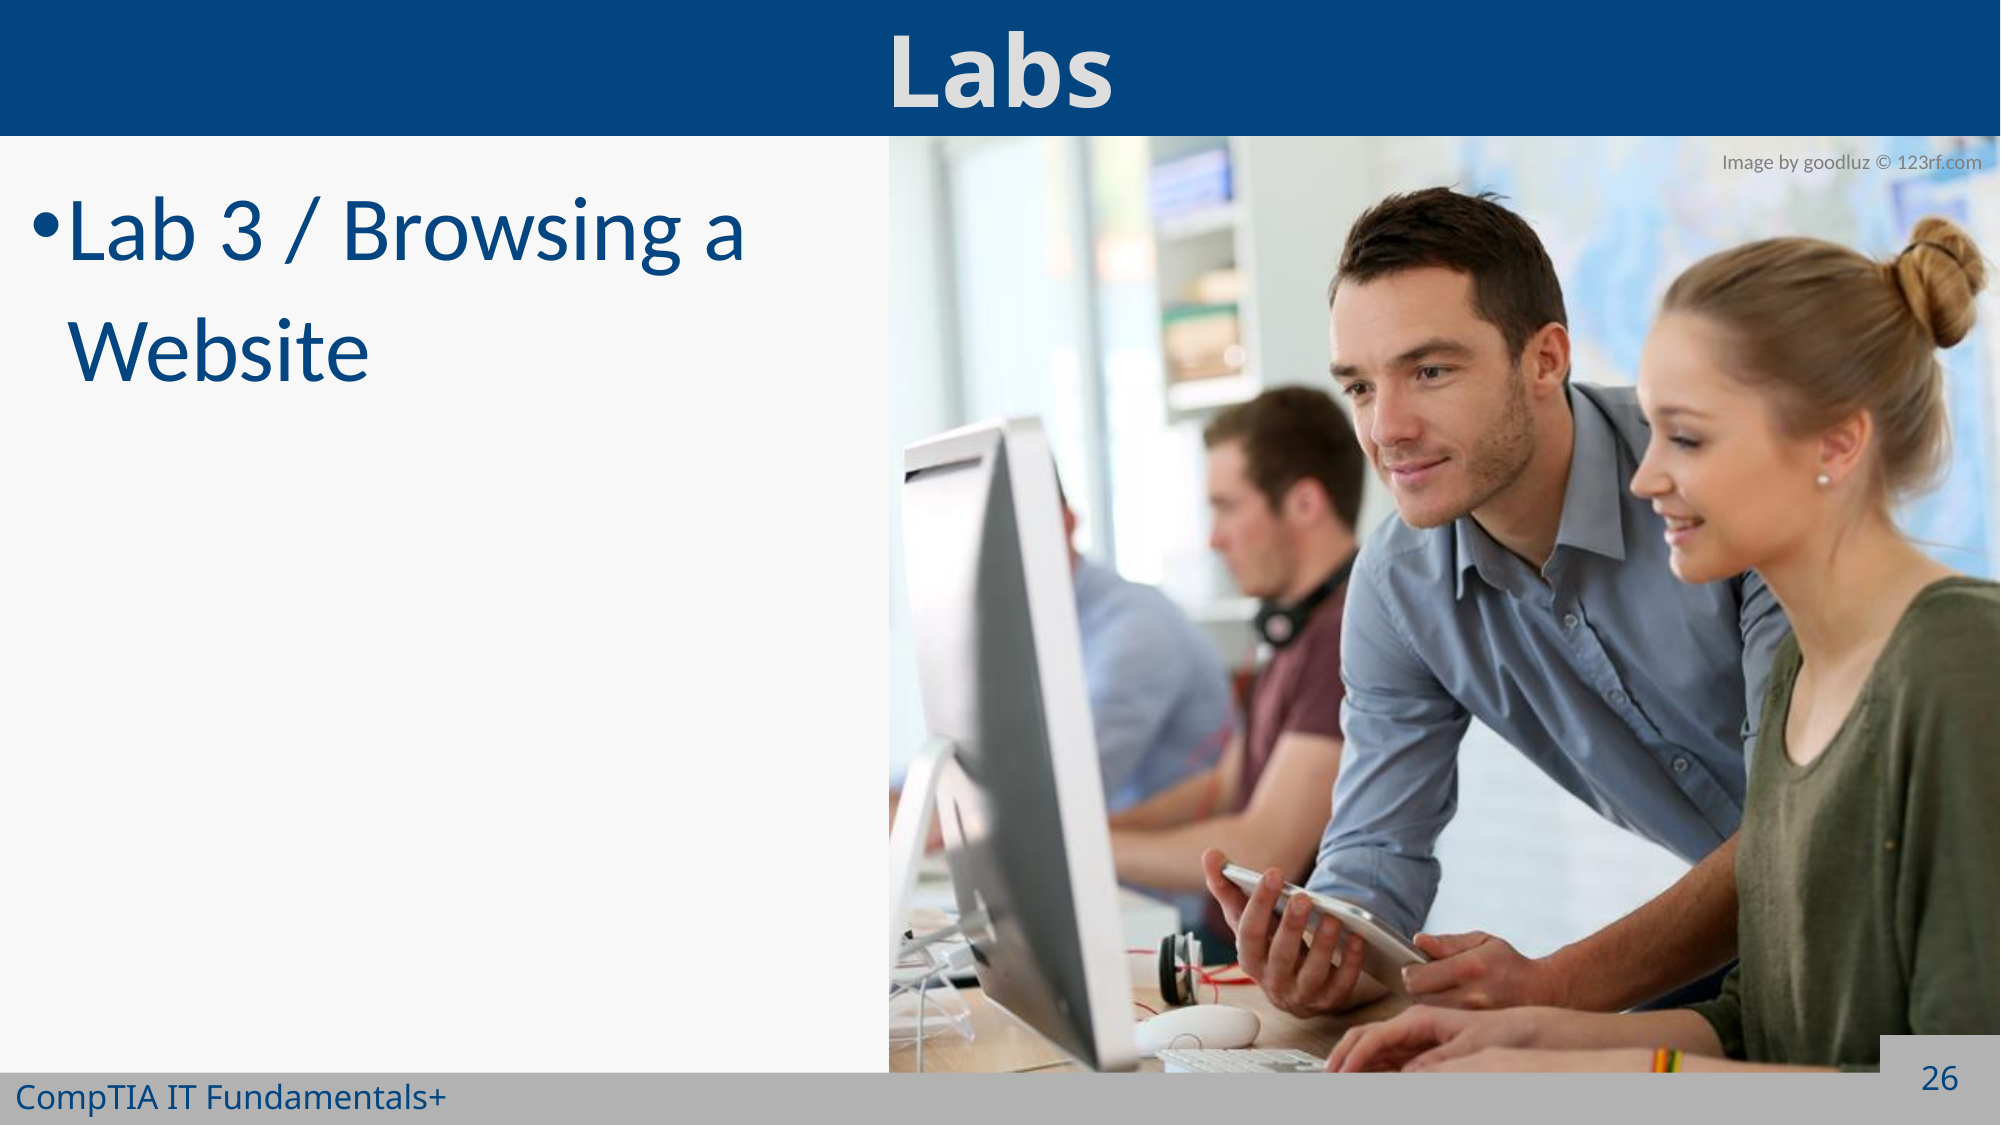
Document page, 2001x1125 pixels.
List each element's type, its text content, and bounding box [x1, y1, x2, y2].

list Lab 3 / Browsing a Website [15, 149, 890, 1065]
slide_number 26 [1880, 1035, 2000, 1125]
footer CompTIA IT Fundamentals+ [0, 1072, 1880, 1125]
picture [889, 136, 2000, 1072]
